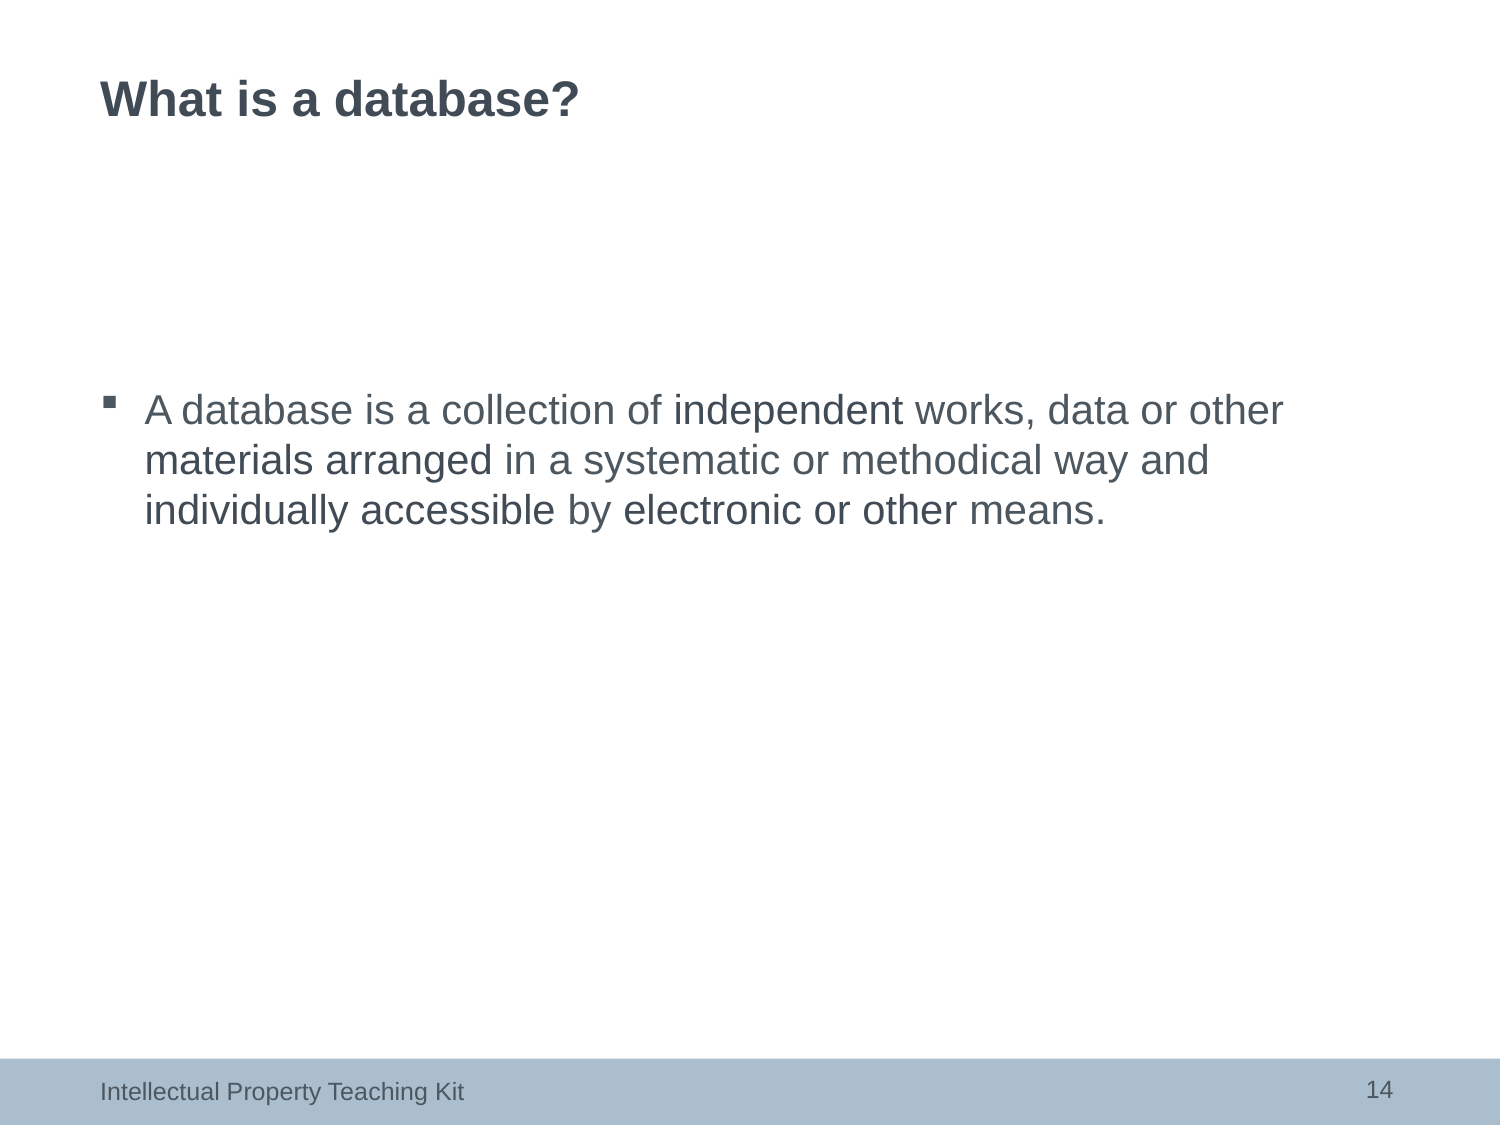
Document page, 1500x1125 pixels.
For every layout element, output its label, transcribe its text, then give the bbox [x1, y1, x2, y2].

title What is a database? [100, 66, 1400, 221]
text_box 14 [1269, 1070, 1394, 1106]
footer Intellectual Property Teaching Kit [100, 1074, 988, 1125]
list A database is a collection of independent works, data or other materials arranged in a systematic or methodical way and individually accessible by electronic or other means. [100, 265, 1400, 999]
